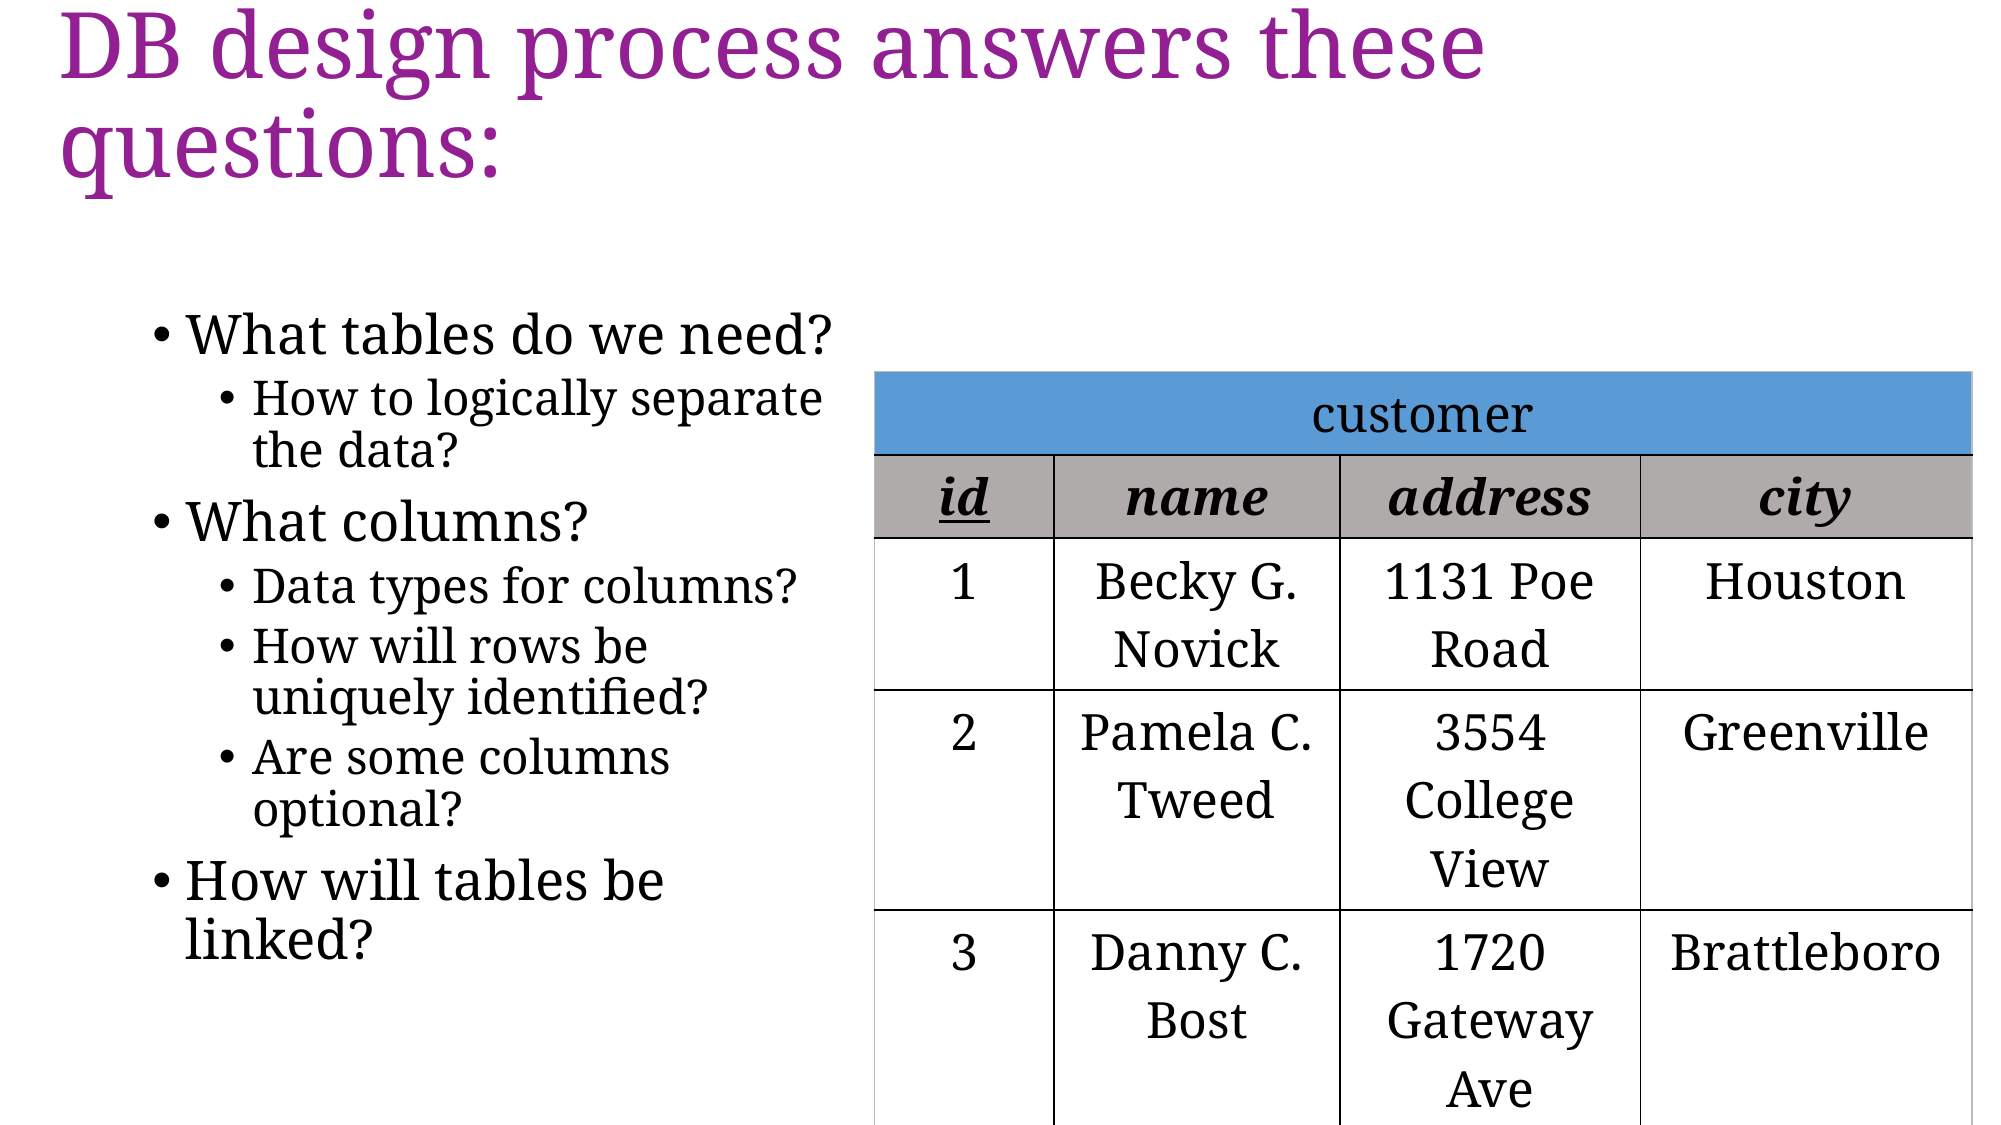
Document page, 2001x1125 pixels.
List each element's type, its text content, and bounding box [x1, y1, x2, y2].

table_cell Houston [1641, 539, 1971, 689]
table_cell Danny C. Bost [1055, 911, 1339, 1125]
table_cell name [1055, 456, 1339, 537]
table_cell address [1341, 456, 1640, 537]
table_cell id [875, 456, 1053, 537]
table_header customer [875, 372, 1971, 454]
table_cell Greenville [1641, 691, 1971, 909]
table_cell 2 [875, 691, 1053, 909]
table_cell 1 [875, 539, 1053, 689]
table_cell 1720 Gateway Ave [1341, 911, 1640, 1125]
table_cell Becky G. Novick [1055, 539, 1339, 689]
table_cell city [1641, 456, 1971, 537]
table_cell Brattleboro [1641, 911, 1971, 1125]
table_cell 3554 College View [1341, 691, 1640, 909]
title DB design process answers these questions: [43, 25, 1953, 171]
table_cell 1131 Poe Road [1341, 539, 1640, 689]
table_cell Pamela C. Tweed [1055, 691, 1339, 909]
table_cell 3 [875, 911, 1053, 1125]
list What tables do we need? How to logically separate the data? What columns? Data types for columns? How will rows be uniquely identified? Are some columns optional? How will tables be linked? [137, 299, 852, 1014]
